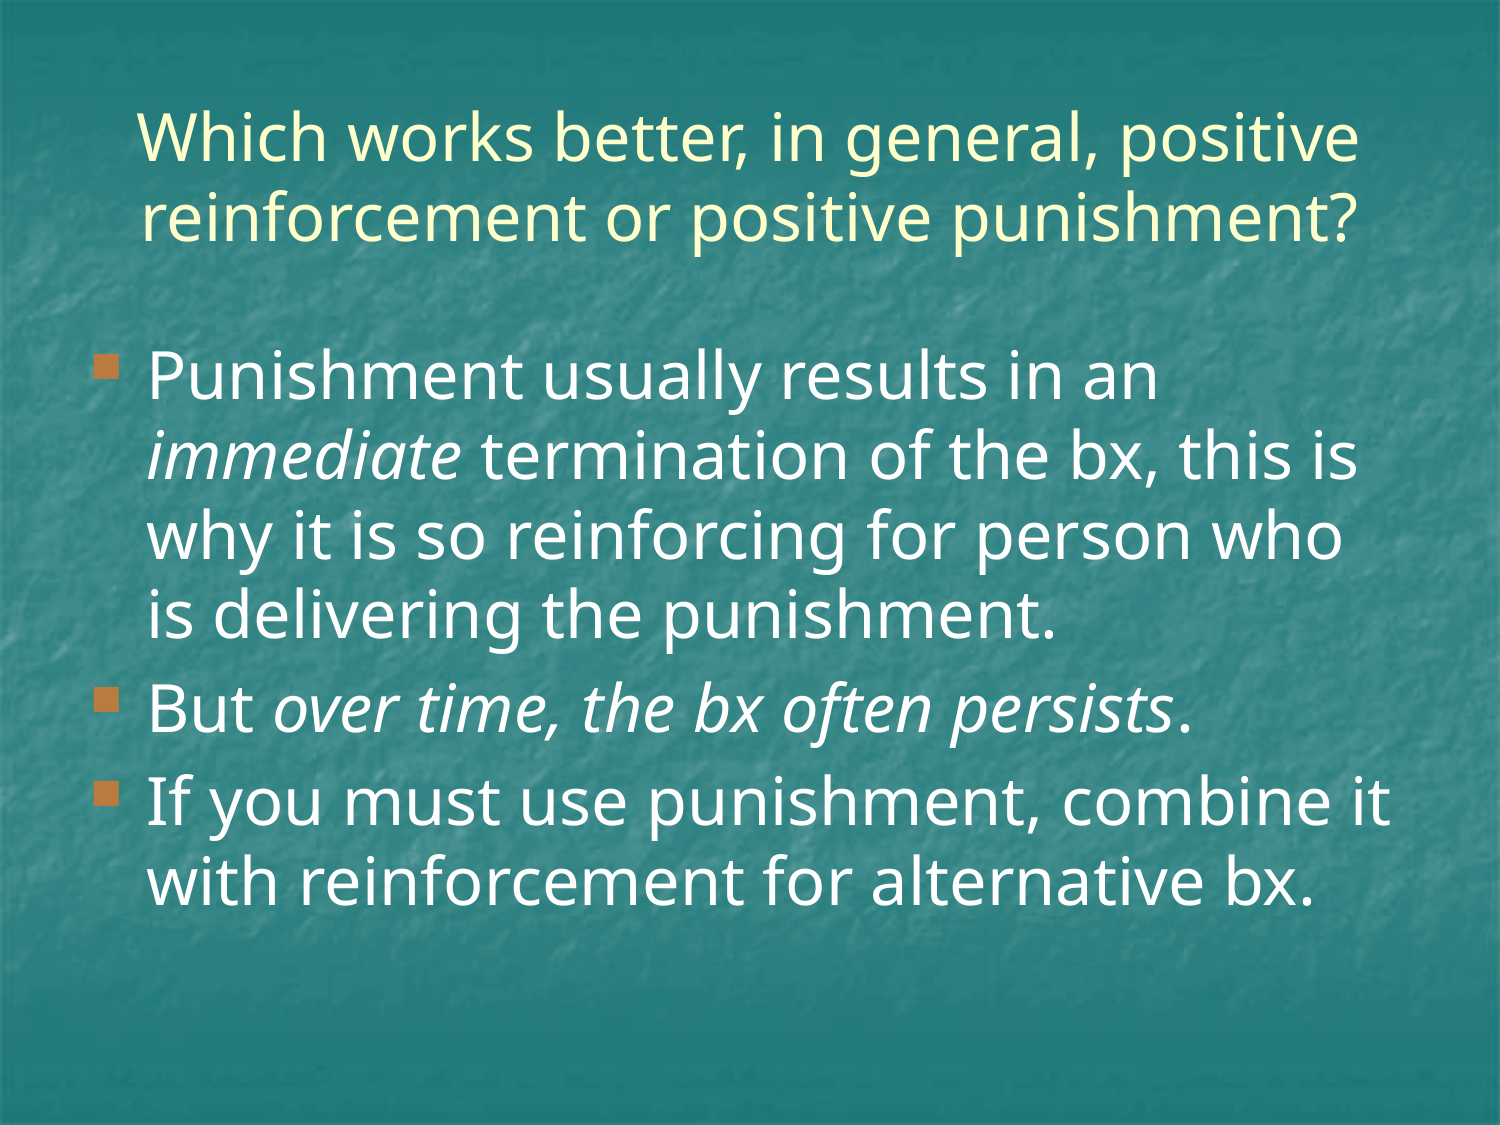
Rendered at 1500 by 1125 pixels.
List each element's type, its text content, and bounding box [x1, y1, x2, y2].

list Punishment usually results in an immediate termination of the bx, this is why it is so reinforcing for person who is delivering the punishment. But over time, the bx often persists. If you must use punishment, combine it with reinforcement for alternative bx. [74, 324, 1426, 1001]
title Which works better, in general, positive reinforcement or positive punishment? [74, 62, 1426, 288]
